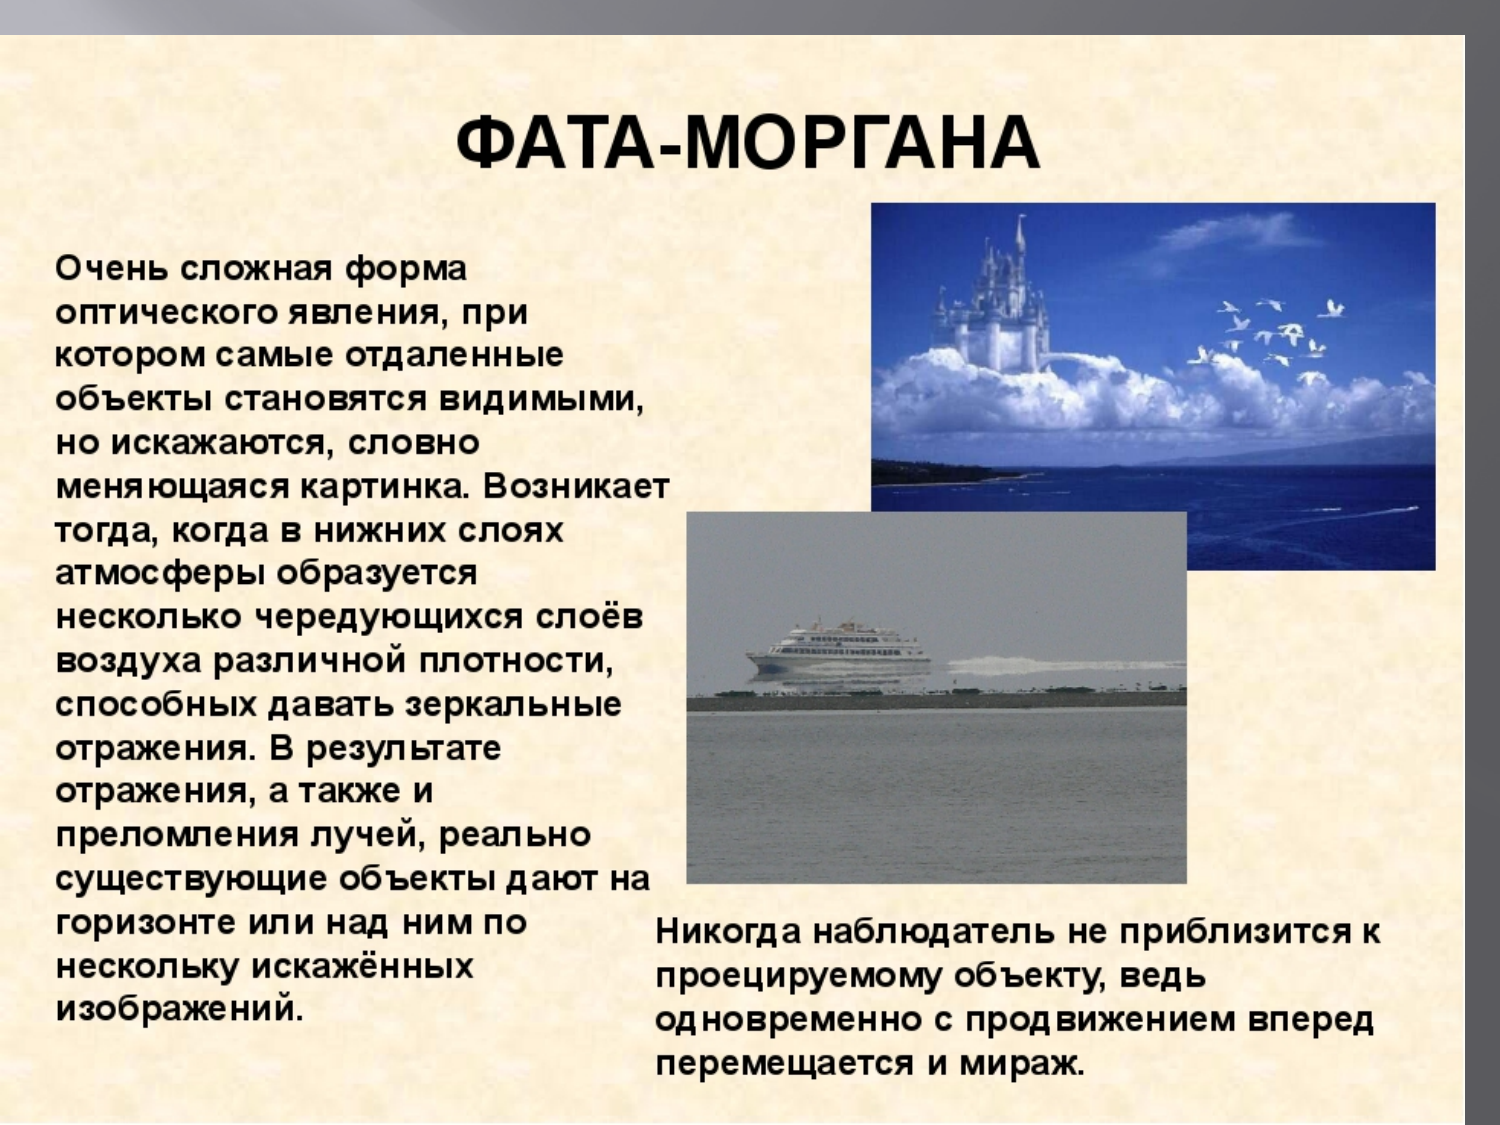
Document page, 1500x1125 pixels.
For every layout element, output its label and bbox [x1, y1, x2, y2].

list [0, 34, 1466, 1125]
